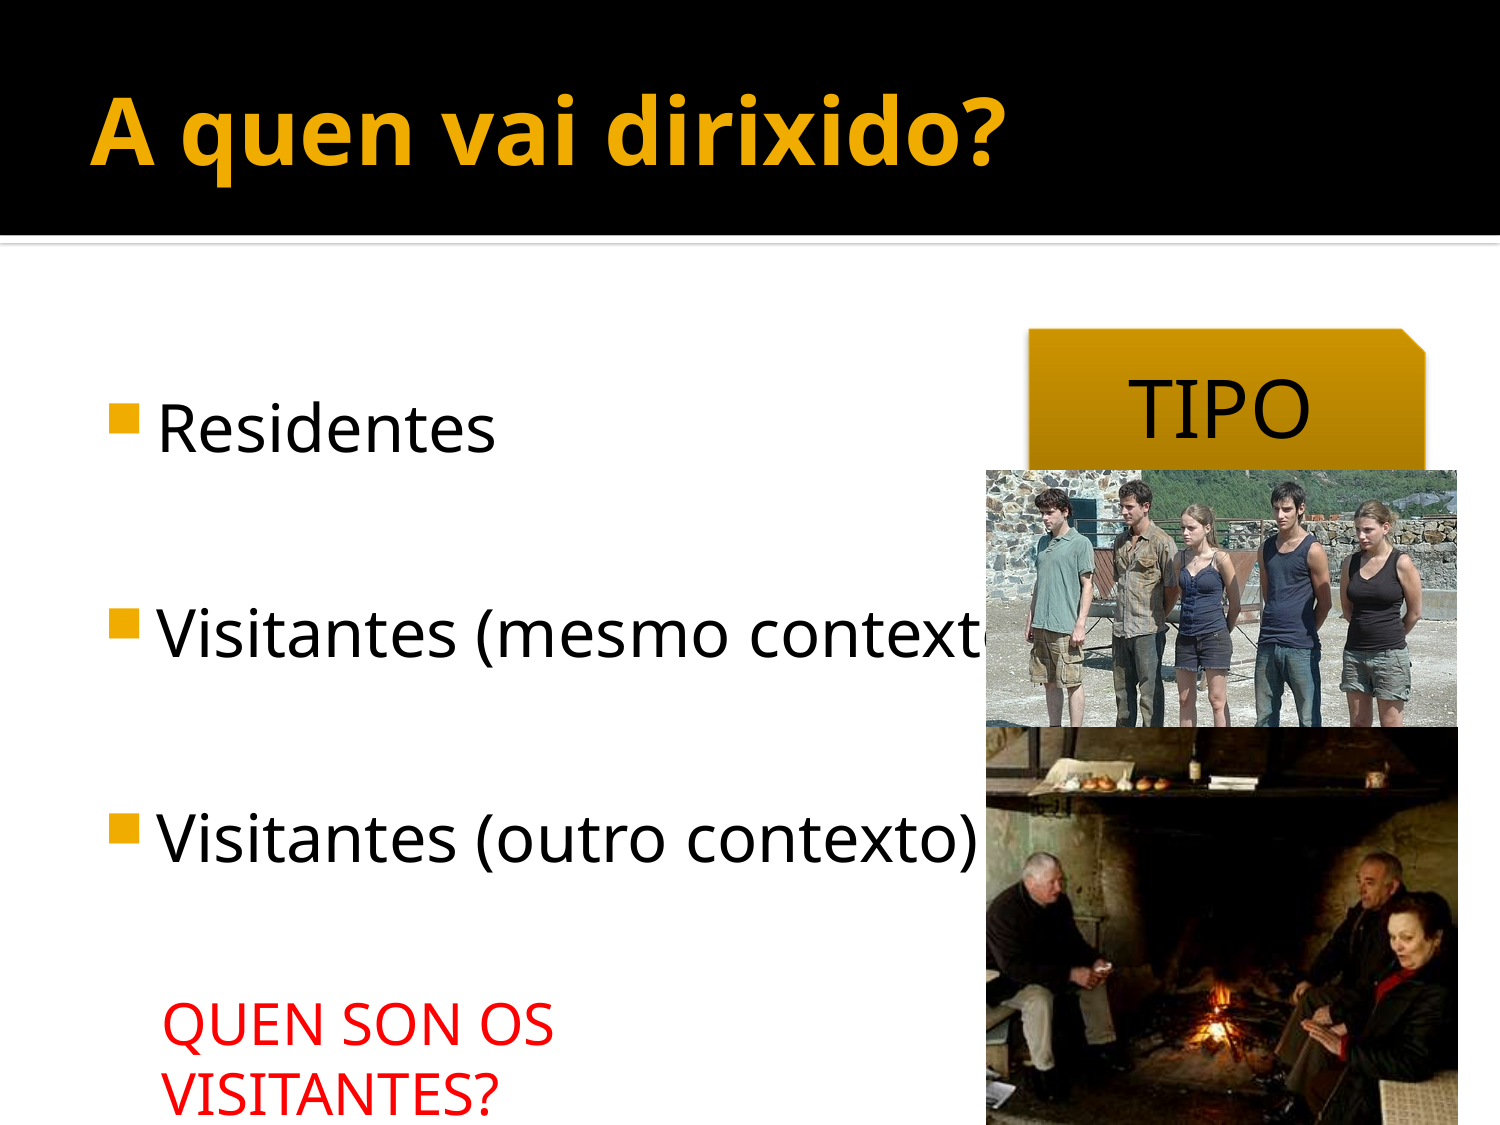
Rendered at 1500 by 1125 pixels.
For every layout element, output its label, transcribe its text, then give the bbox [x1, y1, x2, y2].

text_box QUEN SON OS VISITANTES? [146, 980, 895, 1125]
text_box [986, 329, 1458, 1125]
list Residentes Visitantes (mesmo contexto) Visitantes (outro contexto) [75, 370, 981, 1050]
title A quen vai dirixido? [75, 25, 1425, 231]
